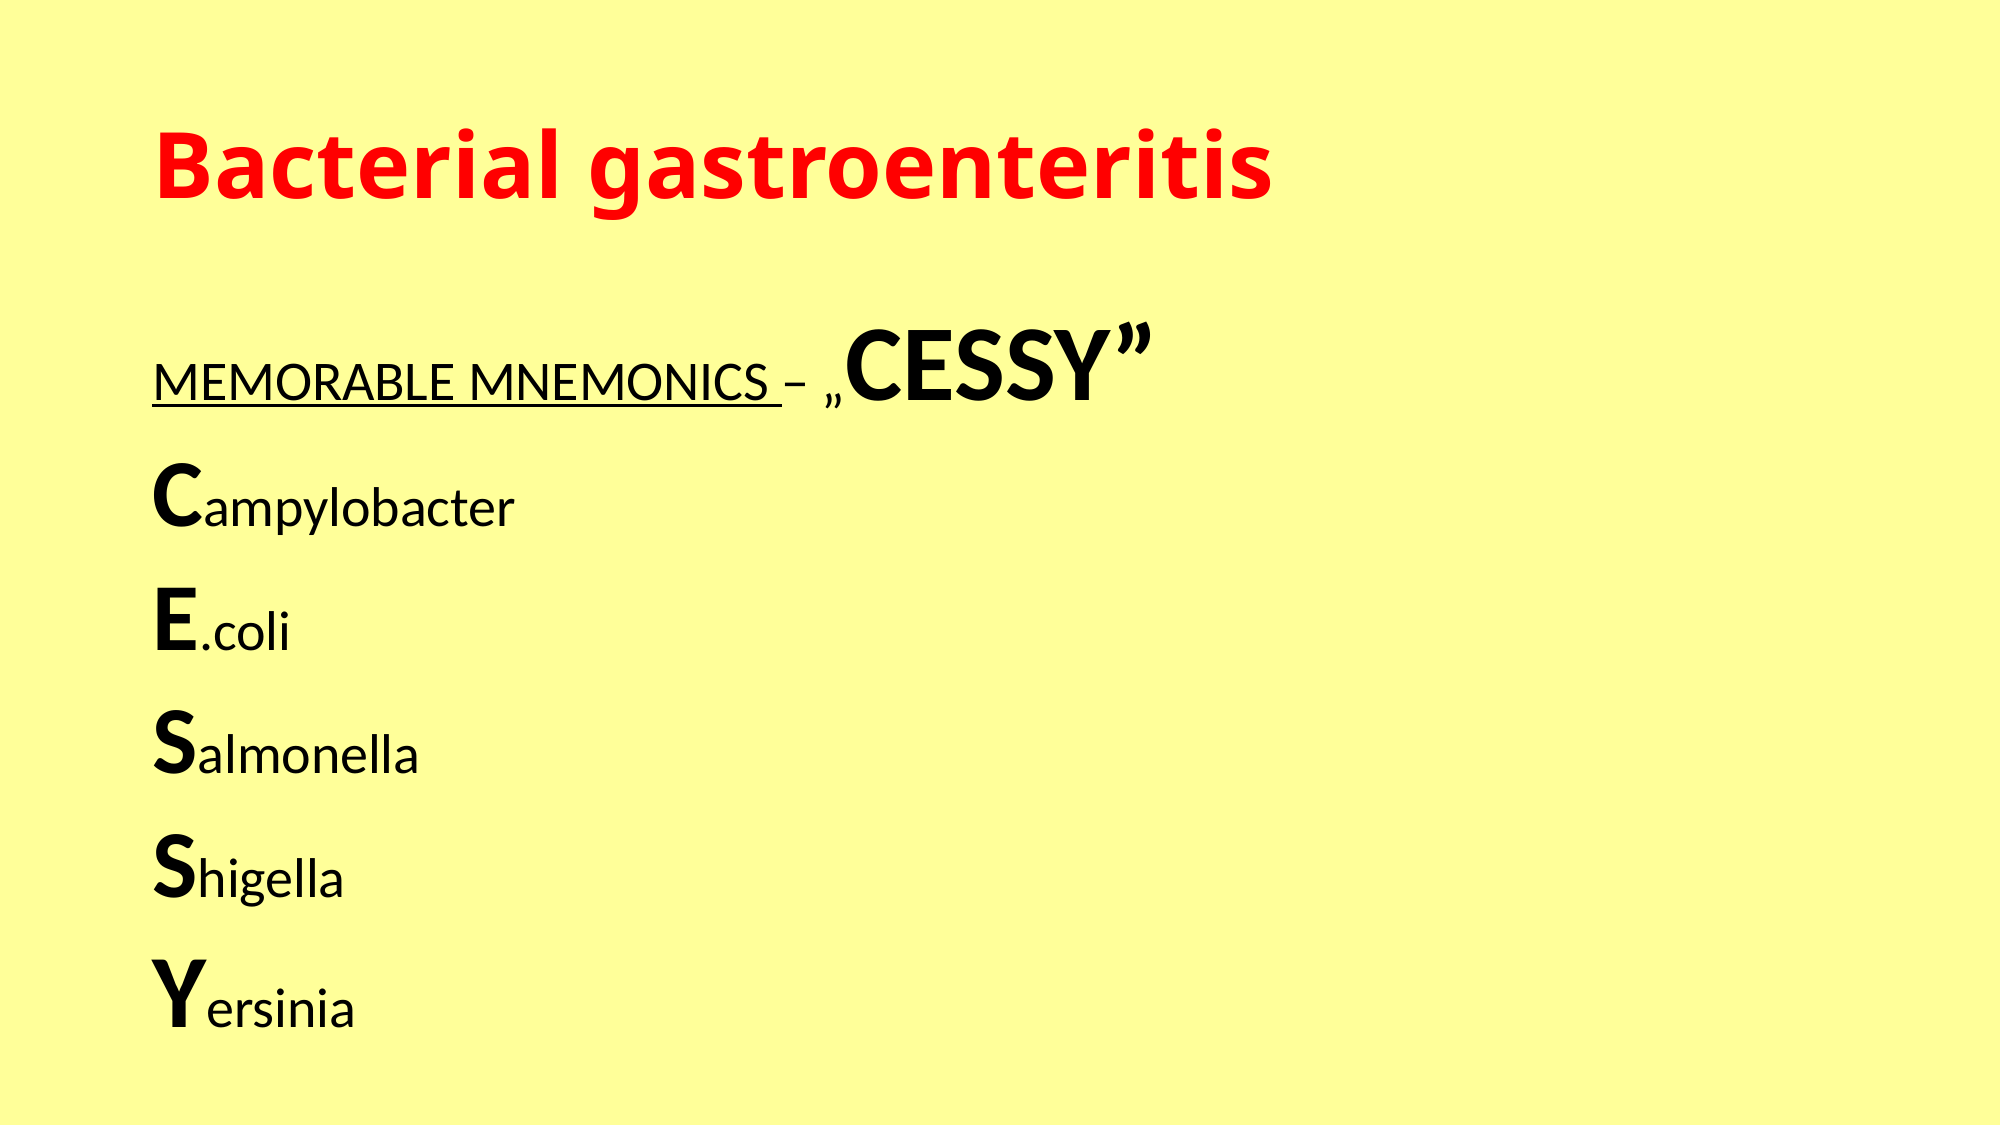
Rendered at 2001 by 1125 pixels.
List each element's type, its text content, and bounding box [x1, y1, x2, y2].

list MEMORABLE MNEMONICS – „CESSY” Campylobacter E.coli Salmonella Shigella Yersinia [137, 299, 1863, 1066]
title Bacterial gastroenteritis [137, 59, 1863, 278]
